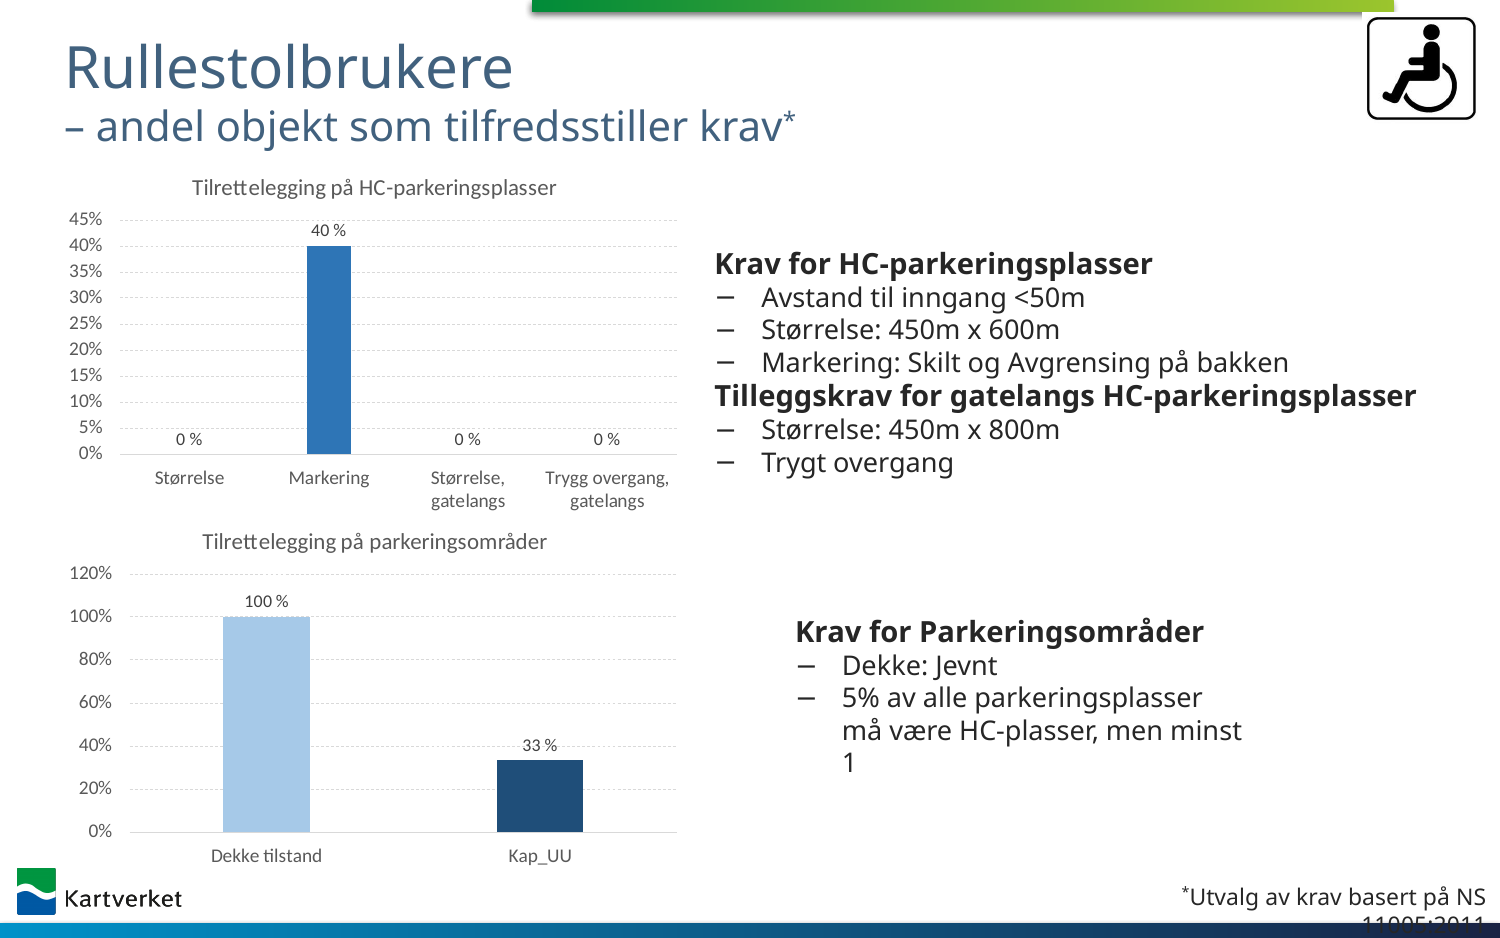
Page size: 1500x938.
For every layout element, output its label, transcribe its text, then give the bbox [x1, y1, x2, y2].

text_box Krav for HC-parkeringsplasser Avstand til inngang <50m Størrelse: 450m x 600m Markering: Skilt og Avgrensing på bakken Tilleggskrav for gatelangs HC-parkeringsplasser Størrelse: 450m x 800m Trygt overgang [699, 237, 1433, 485]
text_box Krav for Parkeringsområder Dekke: Jevnt 5% av alle parkeringsplasser må være HC-plasser, men minst 1 [780, 605, 1261, 786]
picture [1362, 12, 1481, 126]
text_box *Utvalg av krav basert på NS 11005:2011 [1068, 873, 1500, 938]
picture [62, 520, 688, 874]
text_box Rullestolbrukere – andel objekt som tilfredsstiller krav* [49, 25, 1431, 158]
picture [62, 166, 688, 519]
